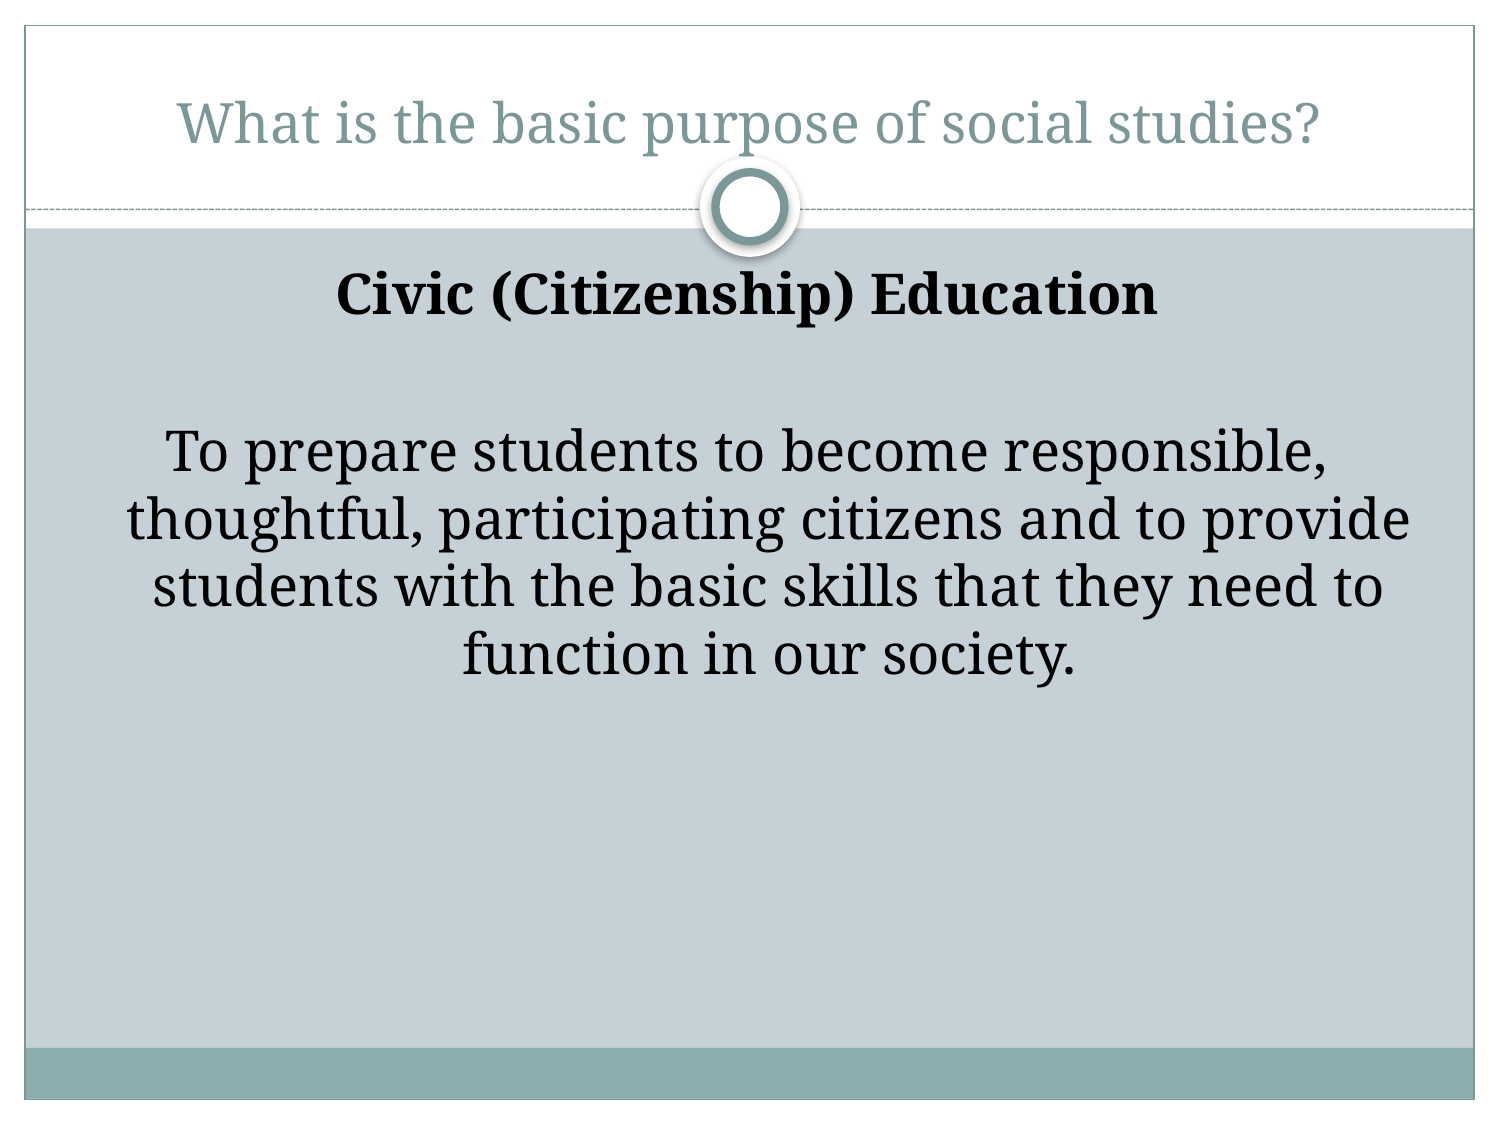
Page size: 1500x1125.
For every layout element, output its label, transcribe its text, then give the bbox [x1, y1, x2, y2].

title What is the basic purpose of social studies? [49, 37, 1450, 162]
list Civic (Citizenship) Education To prepare students to become responsible, thoughtful, participating citizens and to provide students with the basic skills that they need to function in our society. [49, 250, 1445, 1001]
